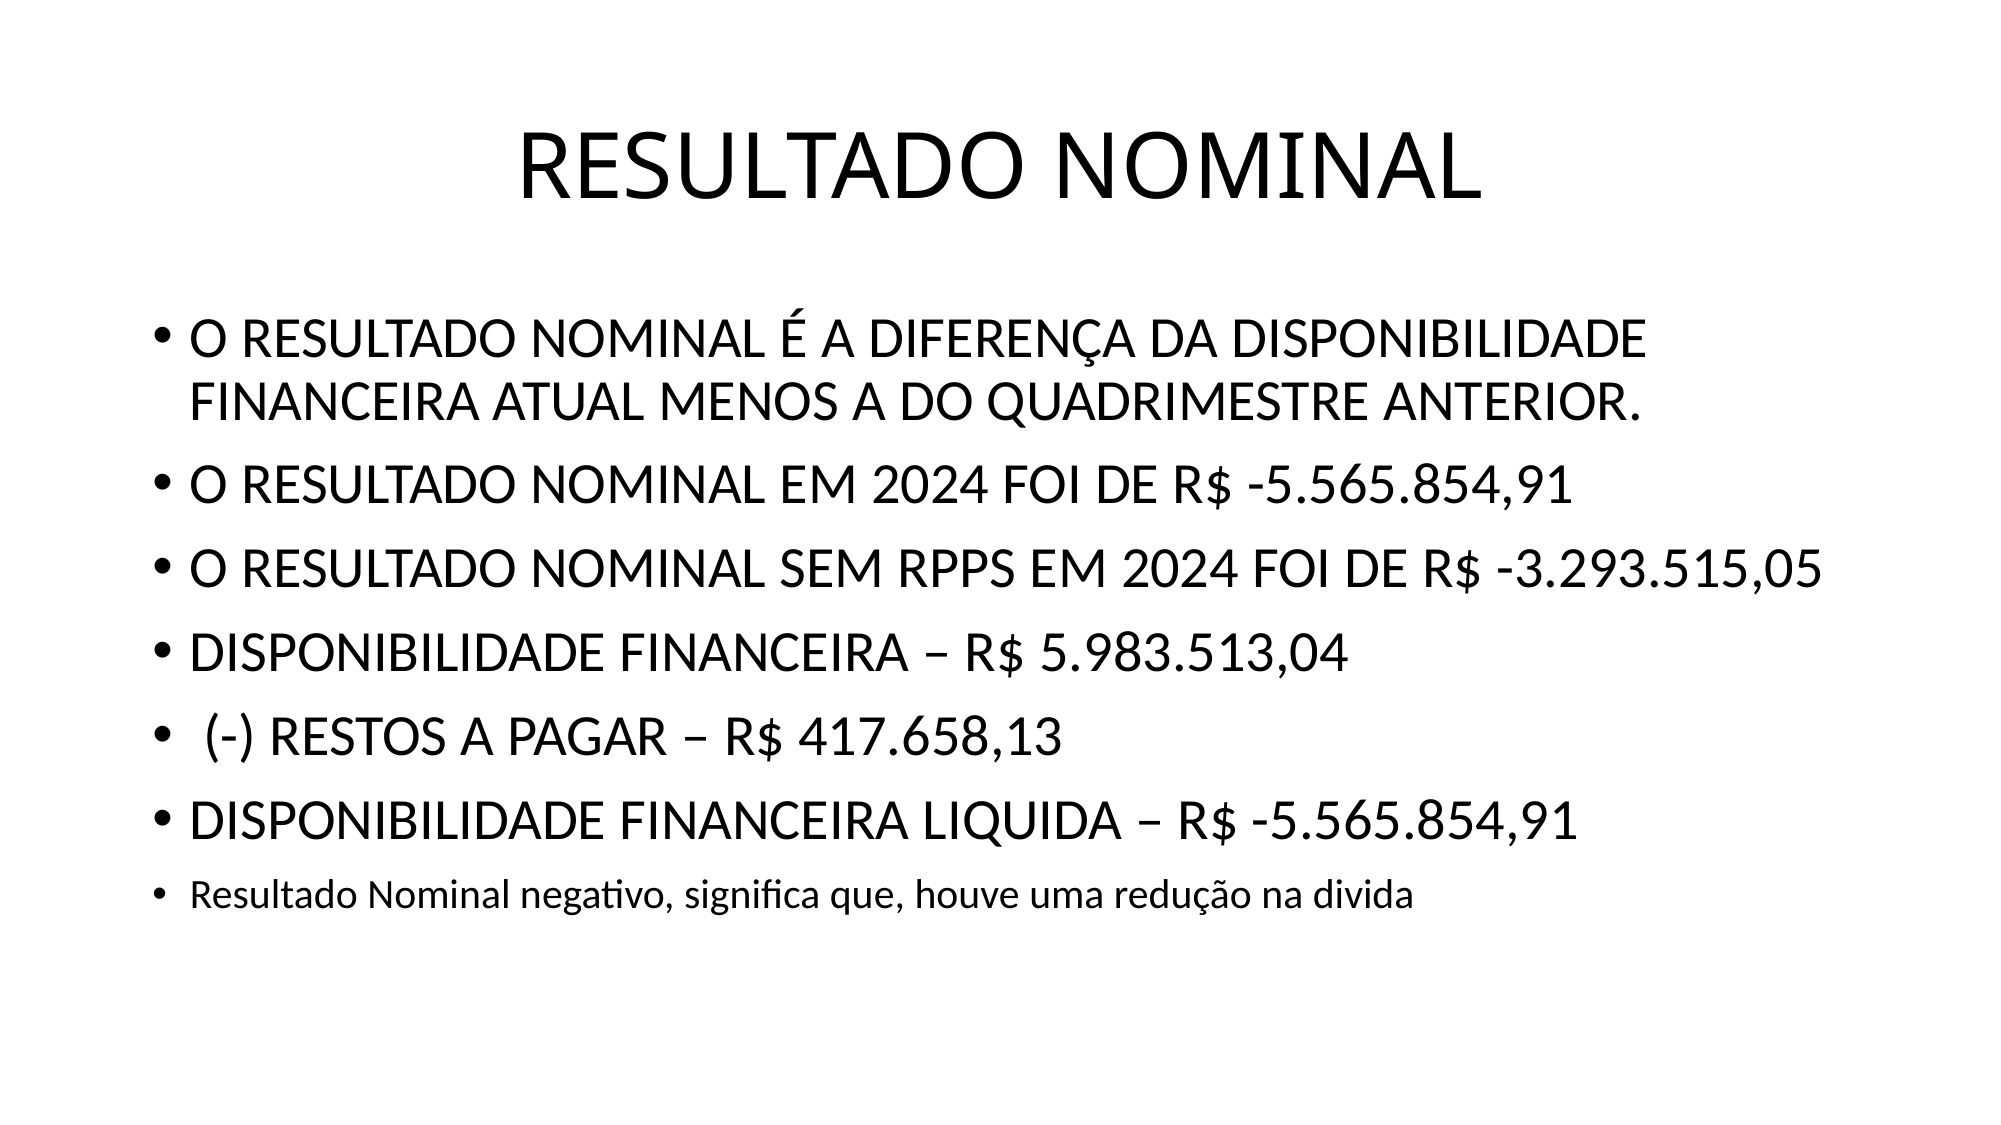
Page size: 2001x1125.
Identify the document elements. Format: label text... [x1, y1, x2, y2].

title RESULTADO NOMINAL [137, 59, 1863, 278]
list O RESULTADO NOMINAL É A DIFERENÇA DA DISPONIBILIDADE FINANCEIRA ATUAL MENOS A DO QUADRIMESTRE ANTERIOR. O RESULTADO NOMINAL EM 2024 FOI DE R$ -5.565.854,91 O RESULTADO NOMINAL SEM RPPS EM 2024 FOI DE R$ -3.293.515,05 DISPONIBILIDADE FINANCEIRA – R$ 5.983.513,04 (-) RESTOS A PAGAR – R$ 417.658,13 DISPONIBILIDADE FINANCEIRA LIQUIDA – R$ -5.565.854,91 Resultado Nominal negativo, significa que, houve uma redução na divida [137, 299, 1863, 1014]
